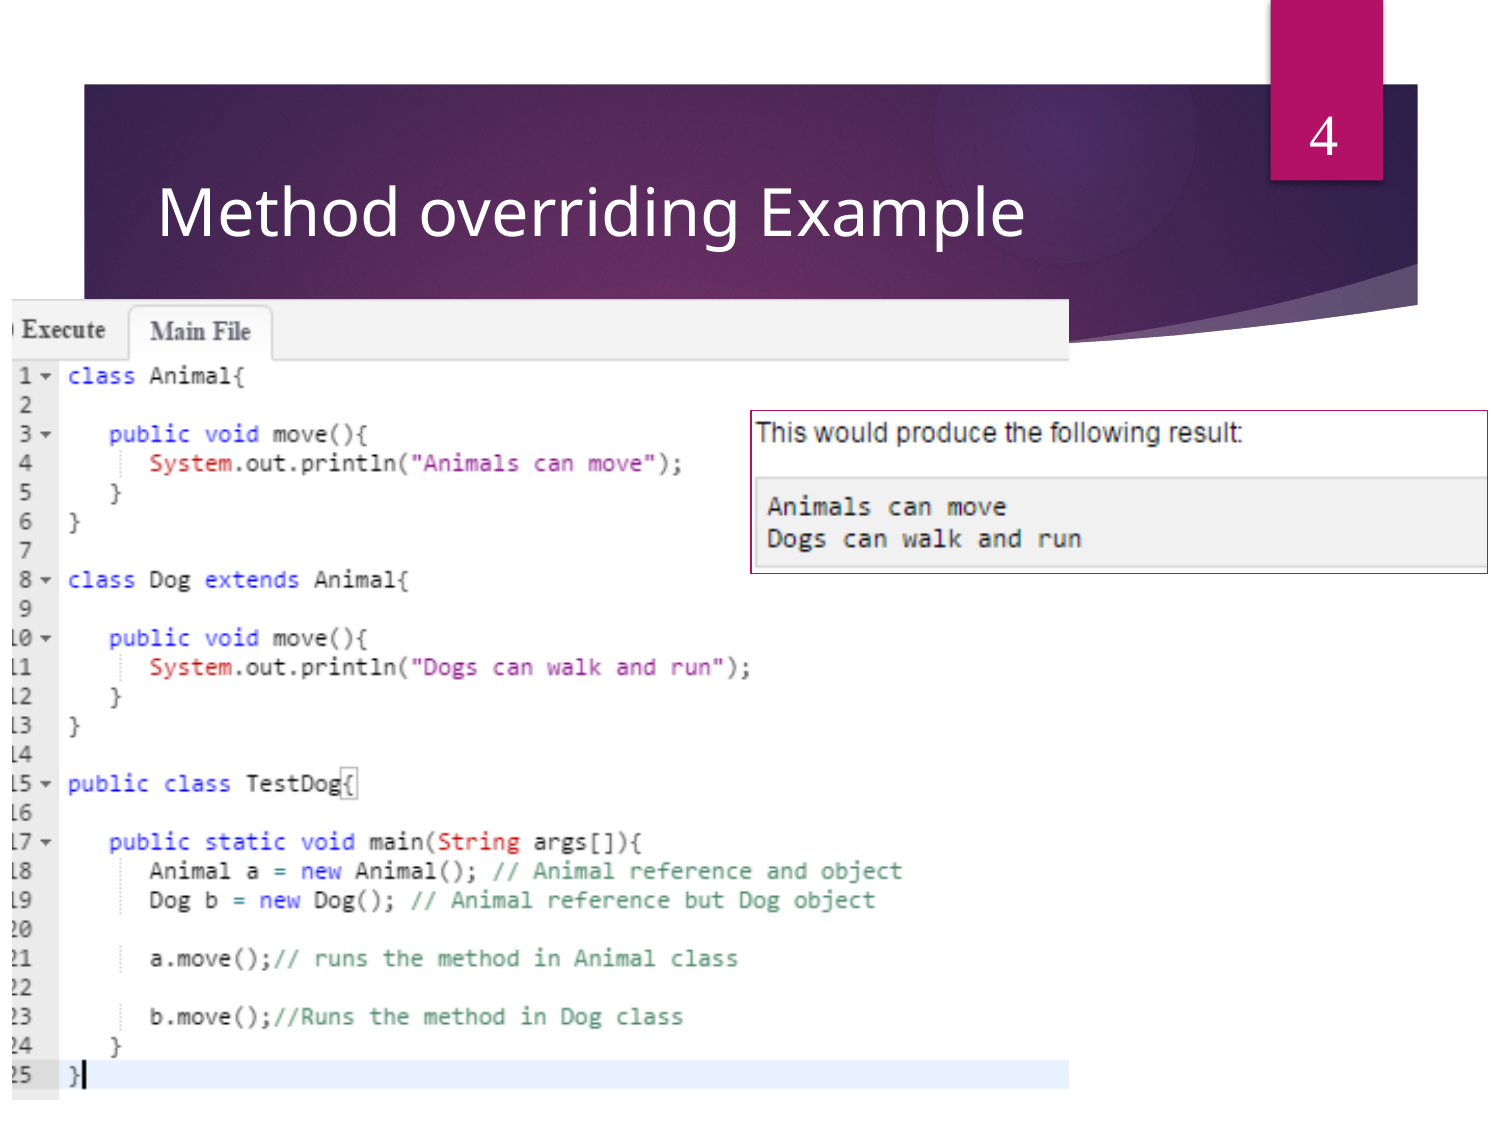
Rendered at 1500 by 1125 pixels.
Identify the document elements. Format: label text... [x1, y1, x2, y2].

title Method overriding Example [141, 152, 1183, 269]
picture [12, 299, 1488, 1100]
slide_number 4 [1259, 48, 1390, 175]
